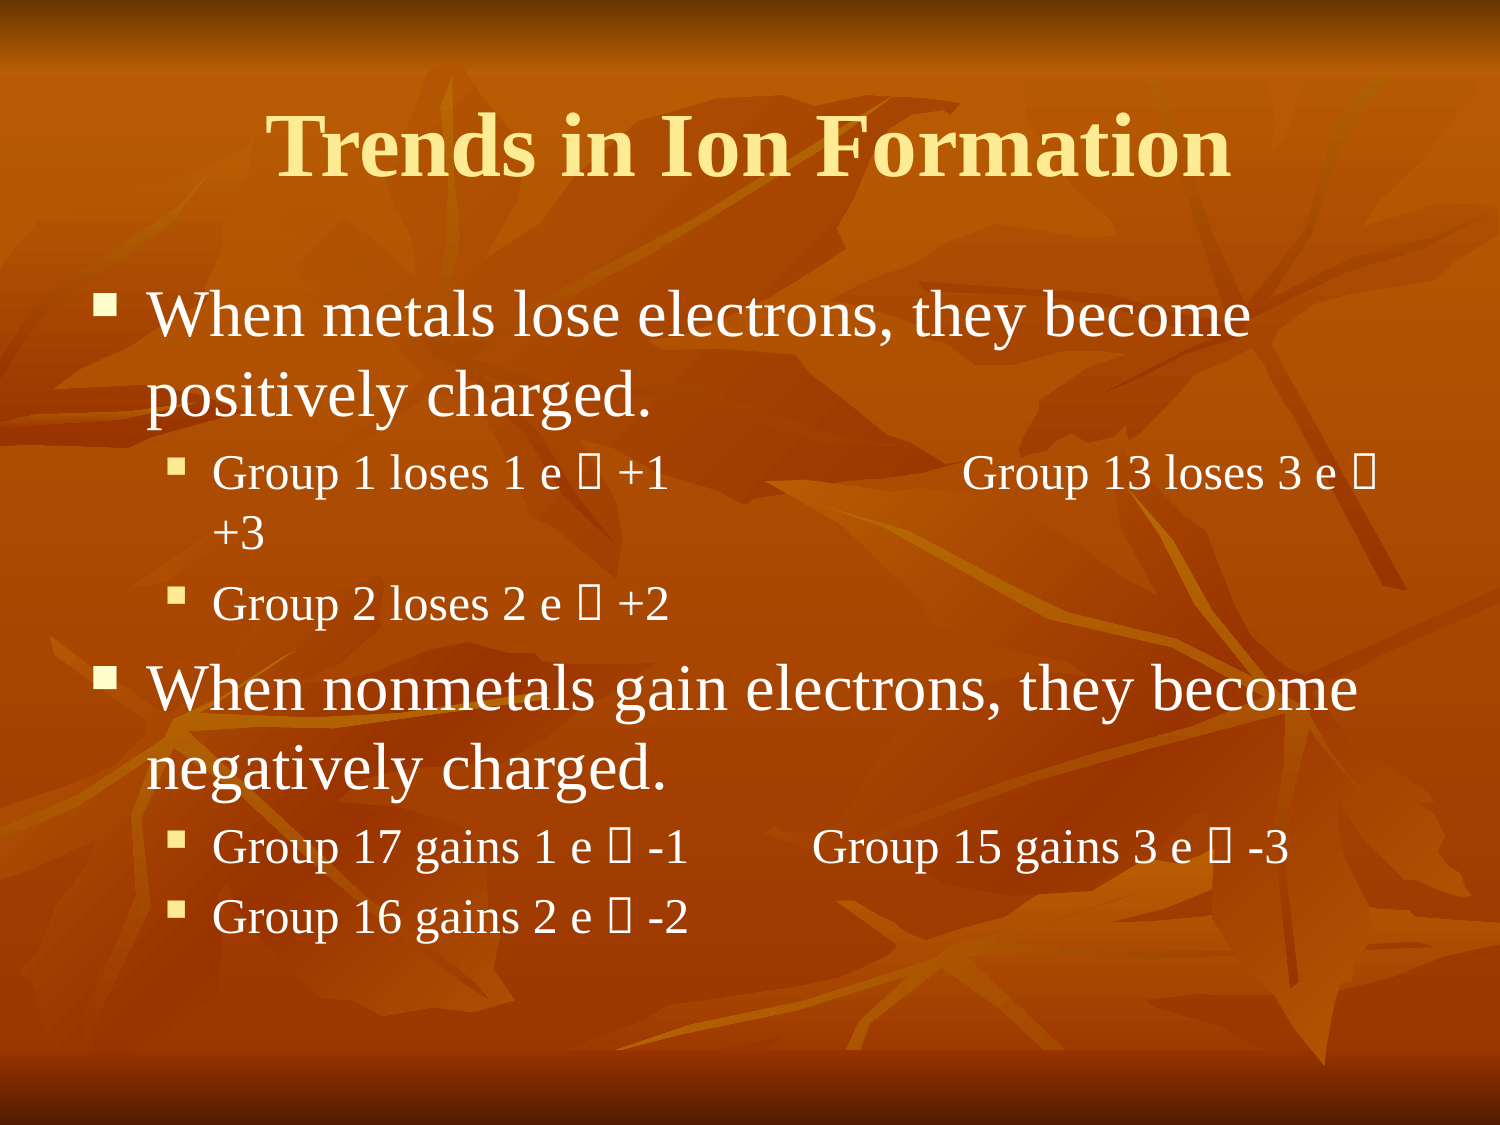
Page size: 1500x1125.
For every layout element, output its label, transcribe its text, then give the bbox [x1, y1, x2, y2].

title Trends in Ion Formation [74, 45, 1426, 234]
list When metals lose electrons, they become positively charged. Group 1 loses 1 e  +1 Group 13 loses 3 e  +3 Group 2 loses 2 e  +2 When nonmetals gain electrons, they become negatively charged. Group 17 gains 1 e  -1 Group 15 gains 3 e  -3 Group 16 gains 2 e  -2 [74, 262, 1426, 1006]
